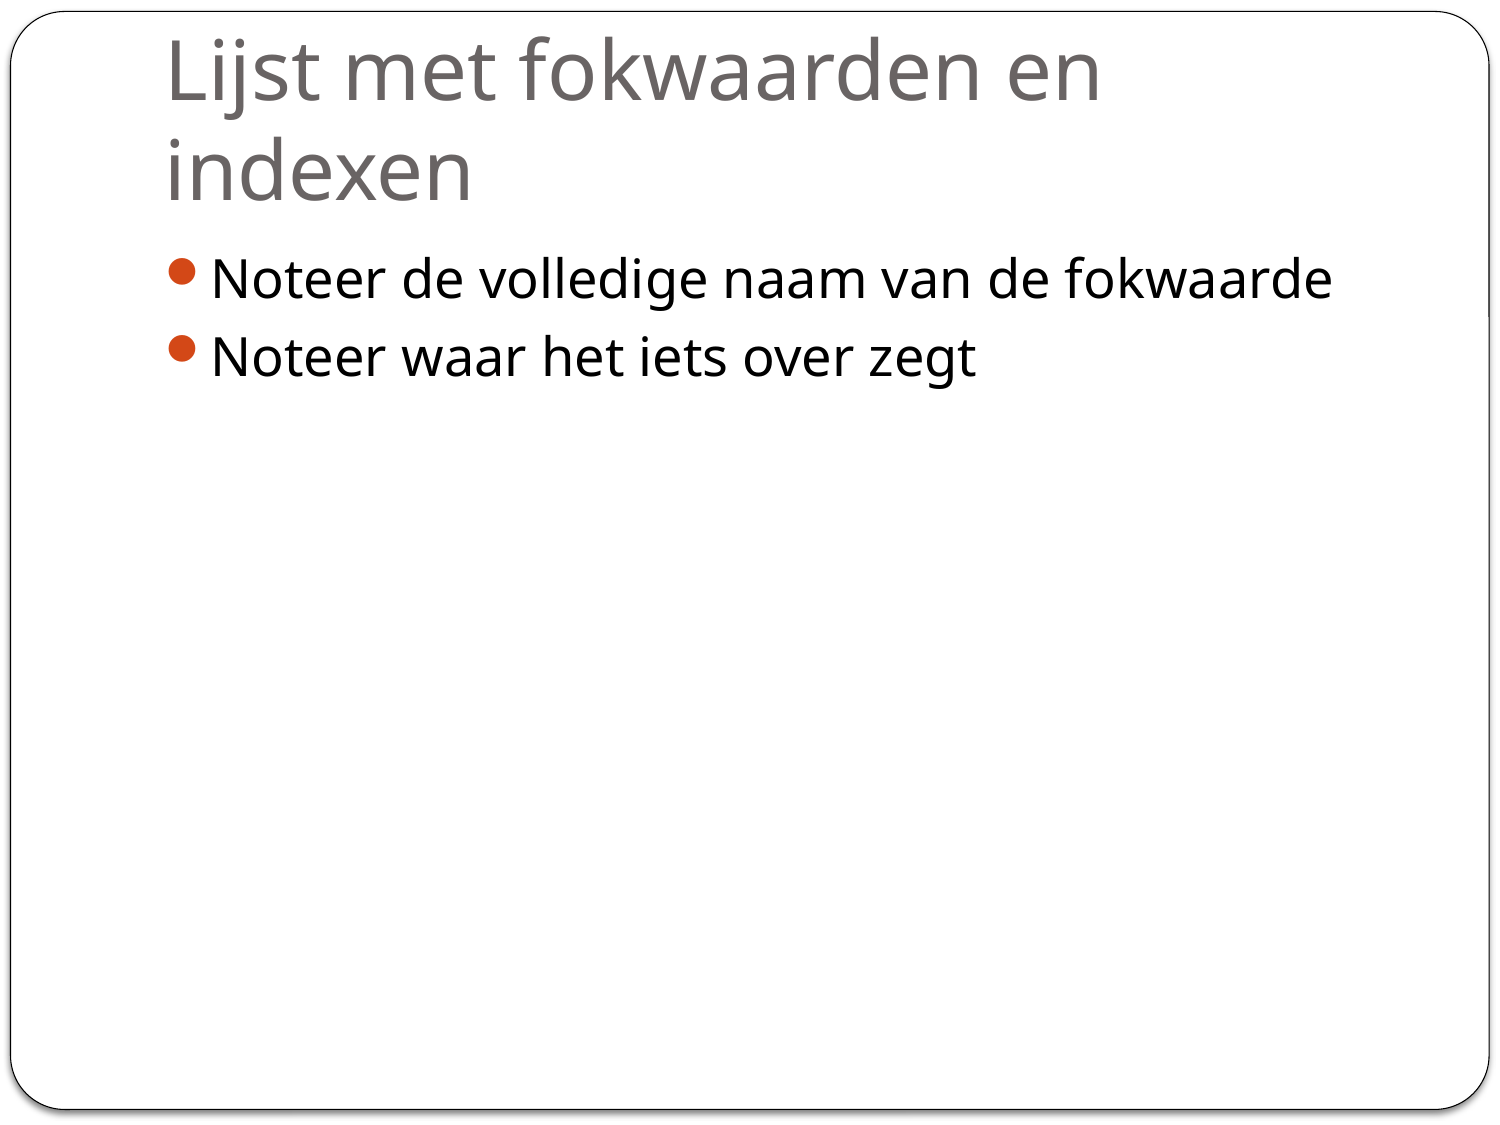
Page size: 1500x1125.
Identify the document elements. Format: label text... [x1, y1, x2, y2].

list Noteer de volledige naam van de fokwaarde Noteer waar het iets over zegt [150, 237, 1425, 988]
title Lijst met fokwaarden en indexen [150, 45, 1425, 233]
